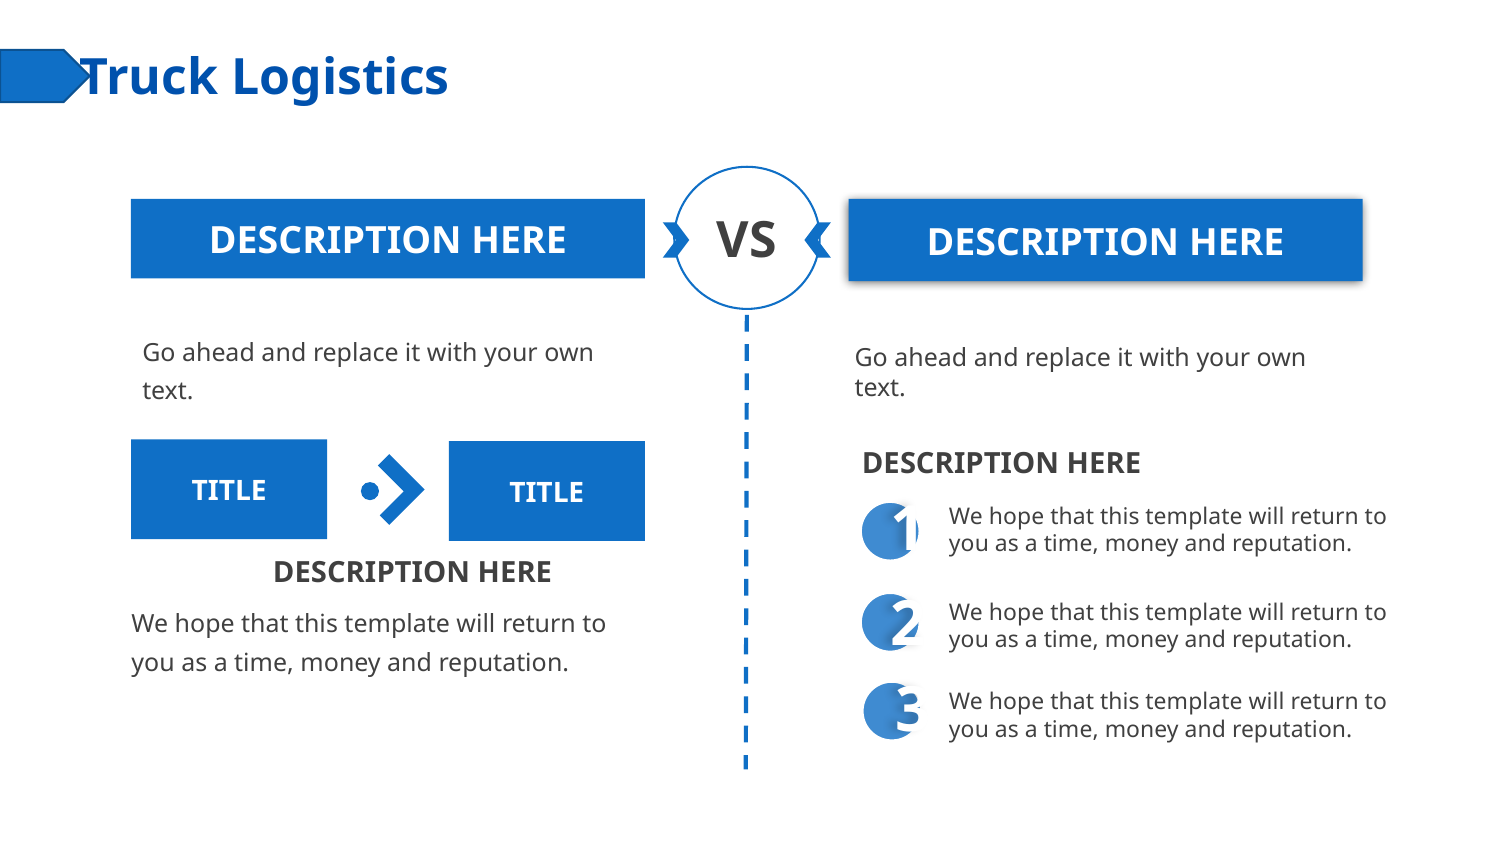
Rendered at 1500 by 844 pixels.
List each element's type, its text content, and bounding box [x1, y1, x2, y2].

text_box DESCRIPTION HERE [261, 547, 564, 594]
text_box We hope that this template will return to you as a time, money and reputation. [937, 495, 1403, 562]
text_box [858, 661, 926, 753]
text_box We hope that this template will return to you as a time, money and reputation. [120, 593, 646, 683]
text_box Go ahead and replace it with your own text. [843, 335, 1375, 407]
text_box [360, 464, 415, 515]
text_box TITLE [448, 441, 645, 541]
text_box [131, 166, 1363, 309]
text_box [856, 575, 924, 667]
text_box We hope that this template will return to you as a time, money and reputation. [937, 681, 1403, 748]
text_box TITLE [131, 439, 328, 540]
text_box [856, 480, 924, 572]
text_box We hope that this template will return to you as a time, money and reputation. [937, 591, 1403, 658]
text_box Go ahead and replace it with your own text. [130, 321, 645, 411]
text_box DESCRIPTION HERE [850, 438, 1205, 485]
